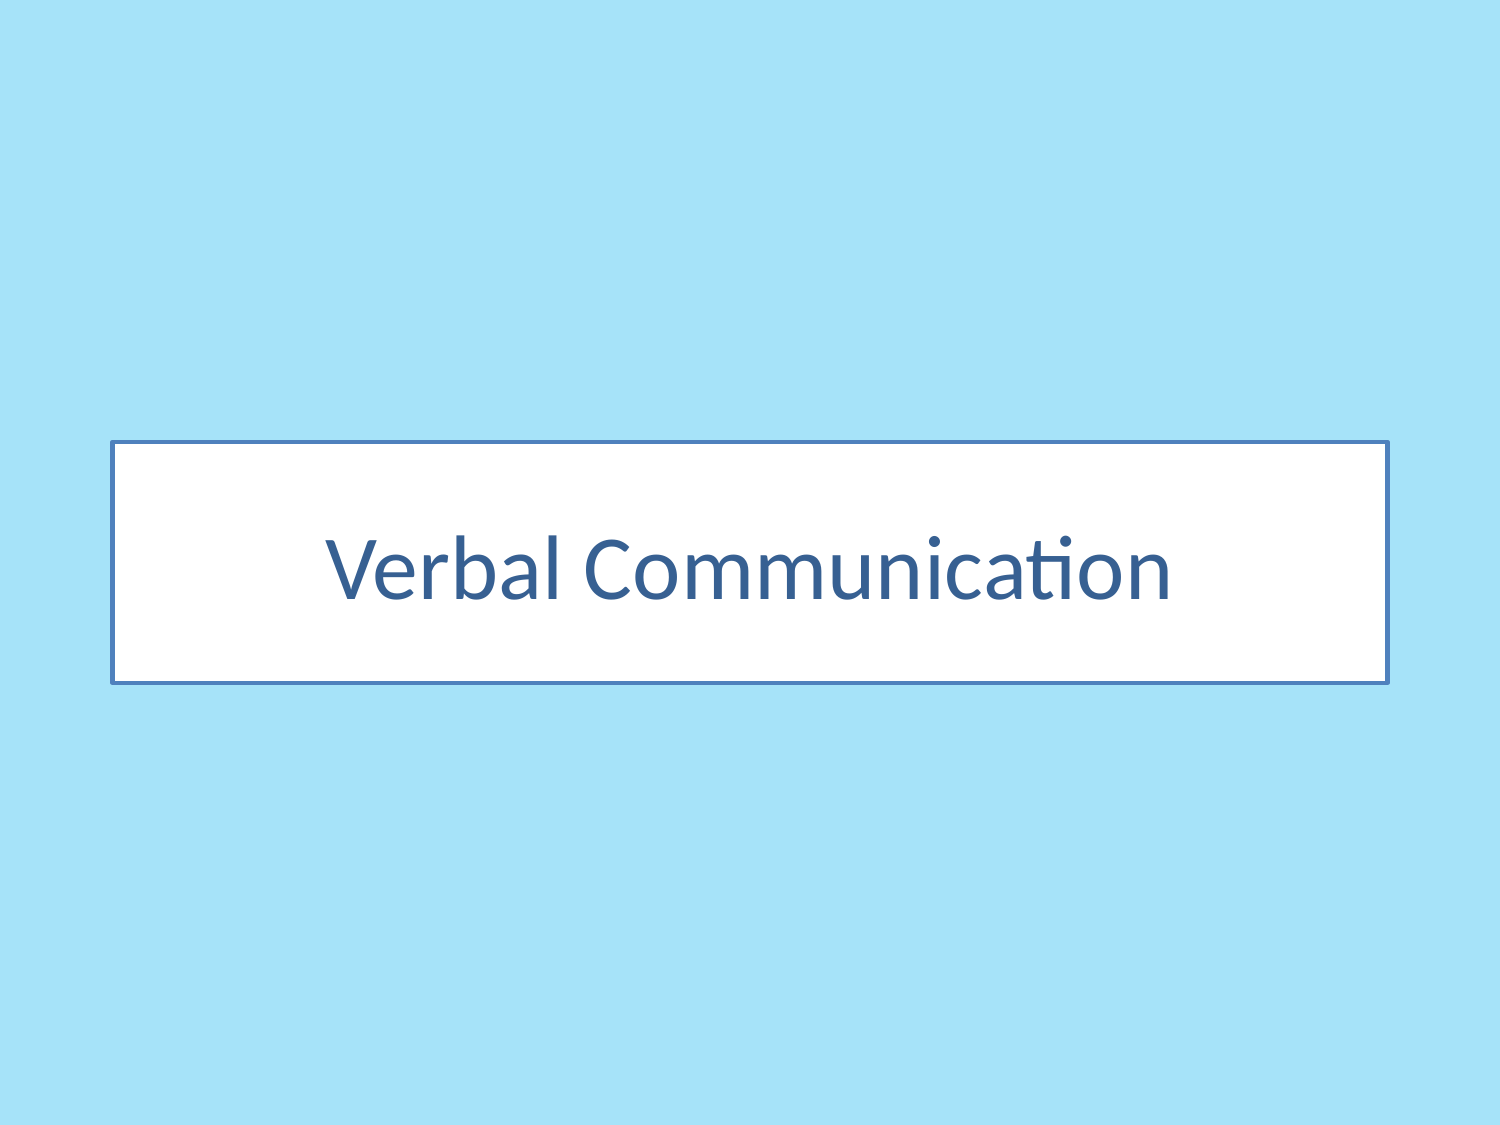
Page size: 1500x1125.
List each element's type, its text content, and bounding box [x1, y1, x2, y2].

title Verbal Communication [110, 440, 1390, 685]
